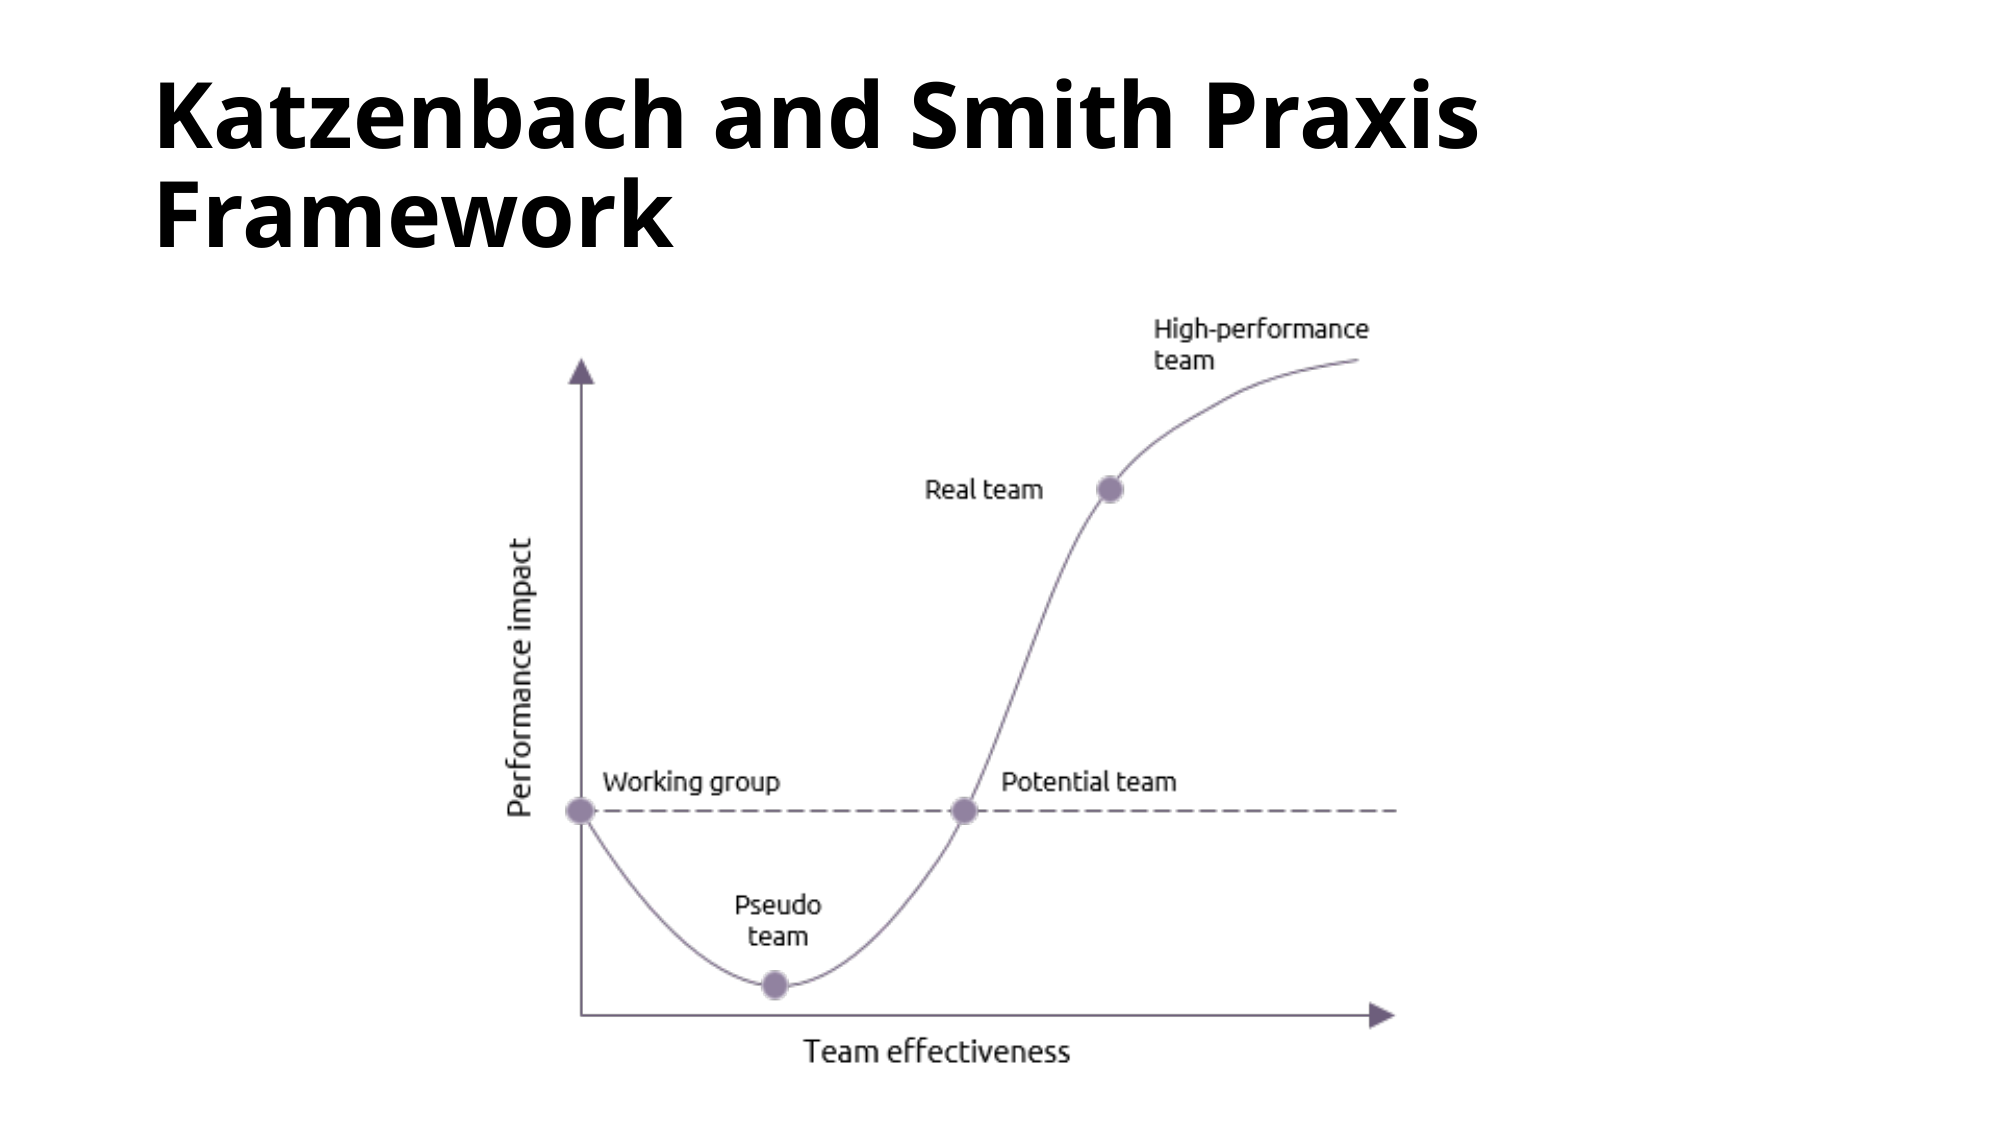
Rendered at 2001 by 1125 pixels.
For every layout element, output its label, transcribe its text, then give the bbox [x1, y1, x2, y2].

picture [483, 299, 1424, 1088]
title Katzenbach and Smith Praxis Framework [137, 59, 1863, 278]
